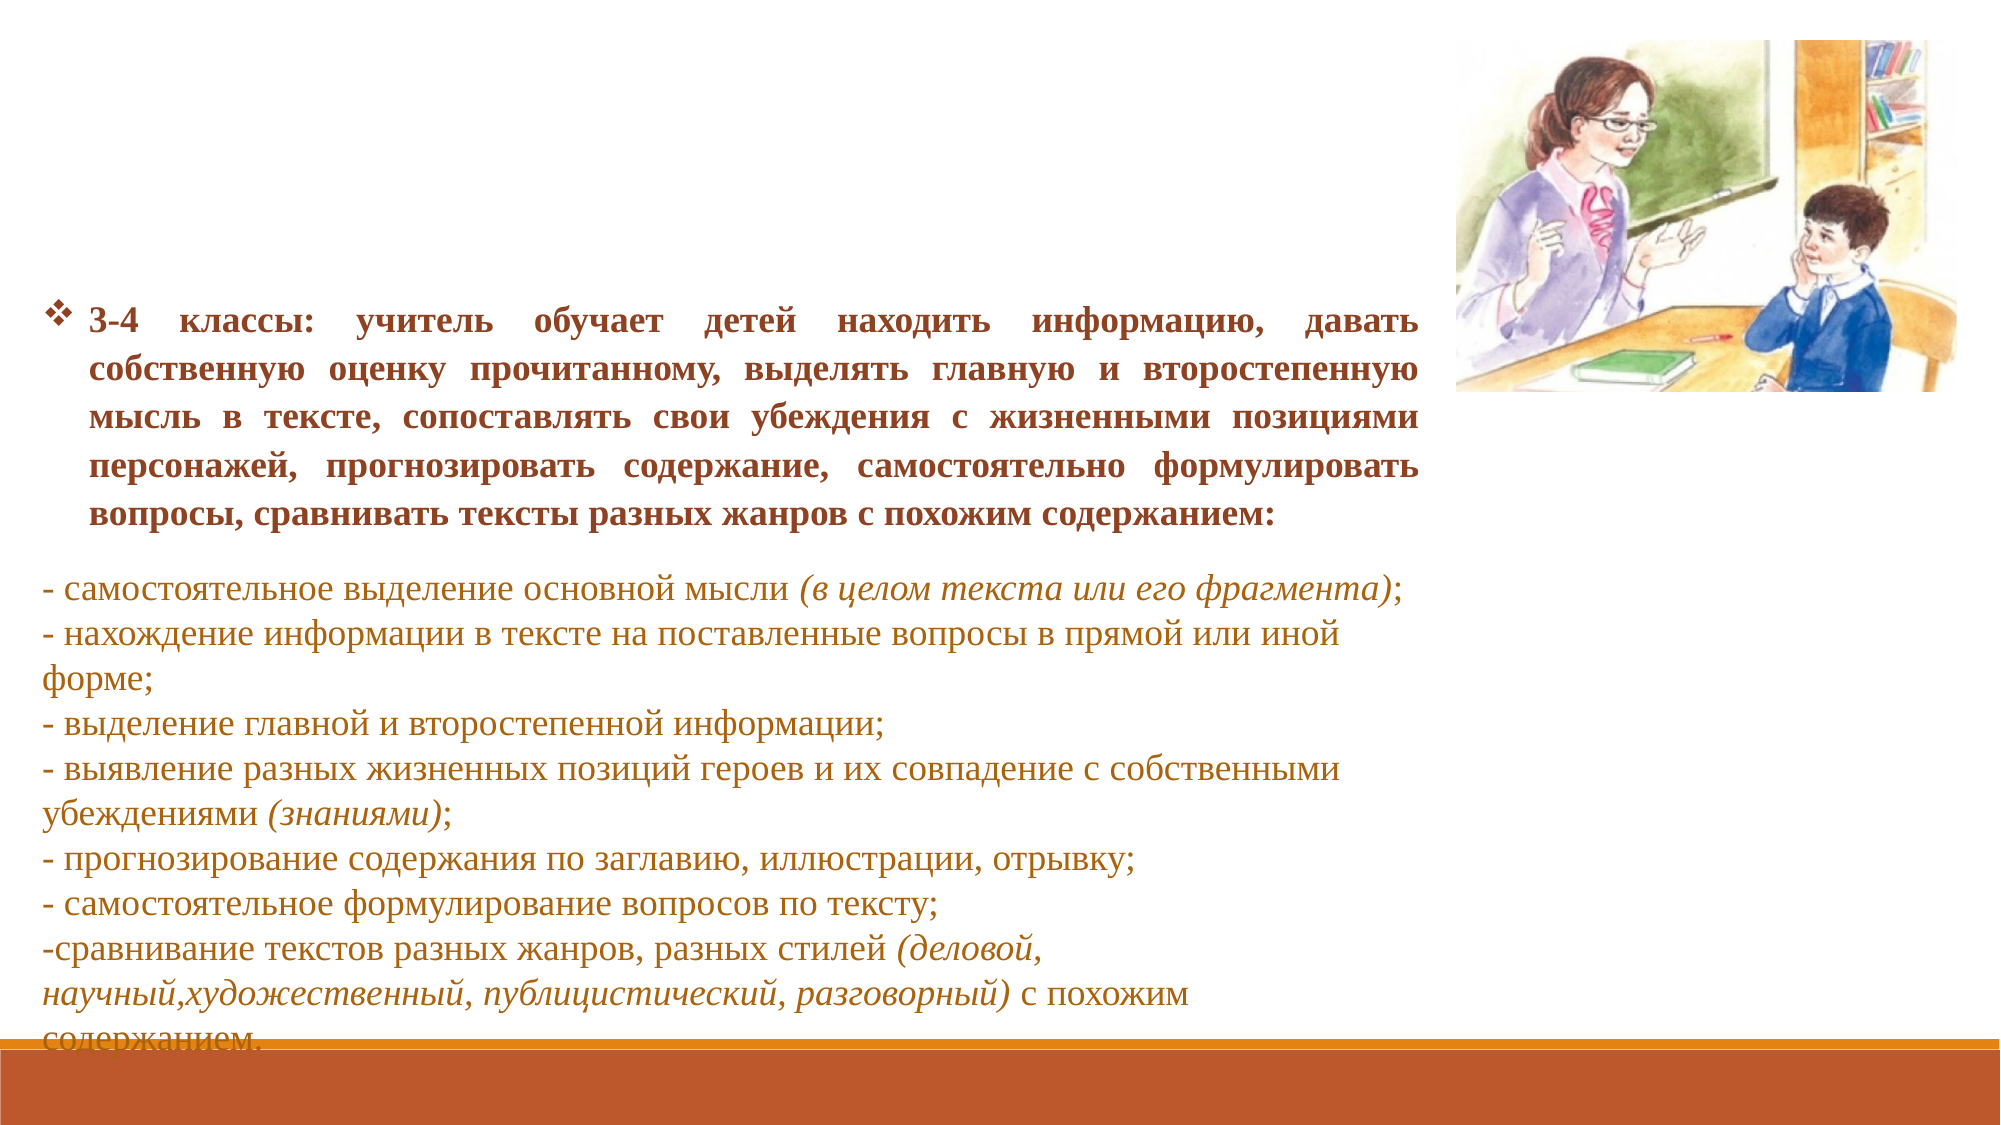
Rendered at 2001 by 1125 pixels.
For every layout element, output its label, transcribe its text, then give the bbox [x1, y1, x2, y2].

picture [1455, 40, 1957, 393]
text_box 3-4 классы: учитель обучает детей находить информацию, давать собственную оценку прочитанному, выделять главную и второстепенную мысль в тексте, сопоставлять свои убеждения с жизненными позициями персонажей, прогнозировать содержание, самостоятельно формулировать вопросы, сравнивать тексты разных жанров с похожим содержанием: - самостоятельное выделение основной мысли (в целом текста или его фрагмента); - нахождение информации в тексте на поставленные вопросы в прямой или иной форме; - выделение главной и второстепенной информации; - выявление разных жизненных позиций героев и их совпадение с собственными убеждениями (знаниями); - прогнозирование содержания по заглавию, иллюстрации, отрывку; - самостоятельное формулирование вопросов по тексту; -сравнивание текстов разных жанров, разных стилей (деловой, научный,художественный, публицистический, разговорный) с похожим содержанием. [27, 284, 1435, 1125]
